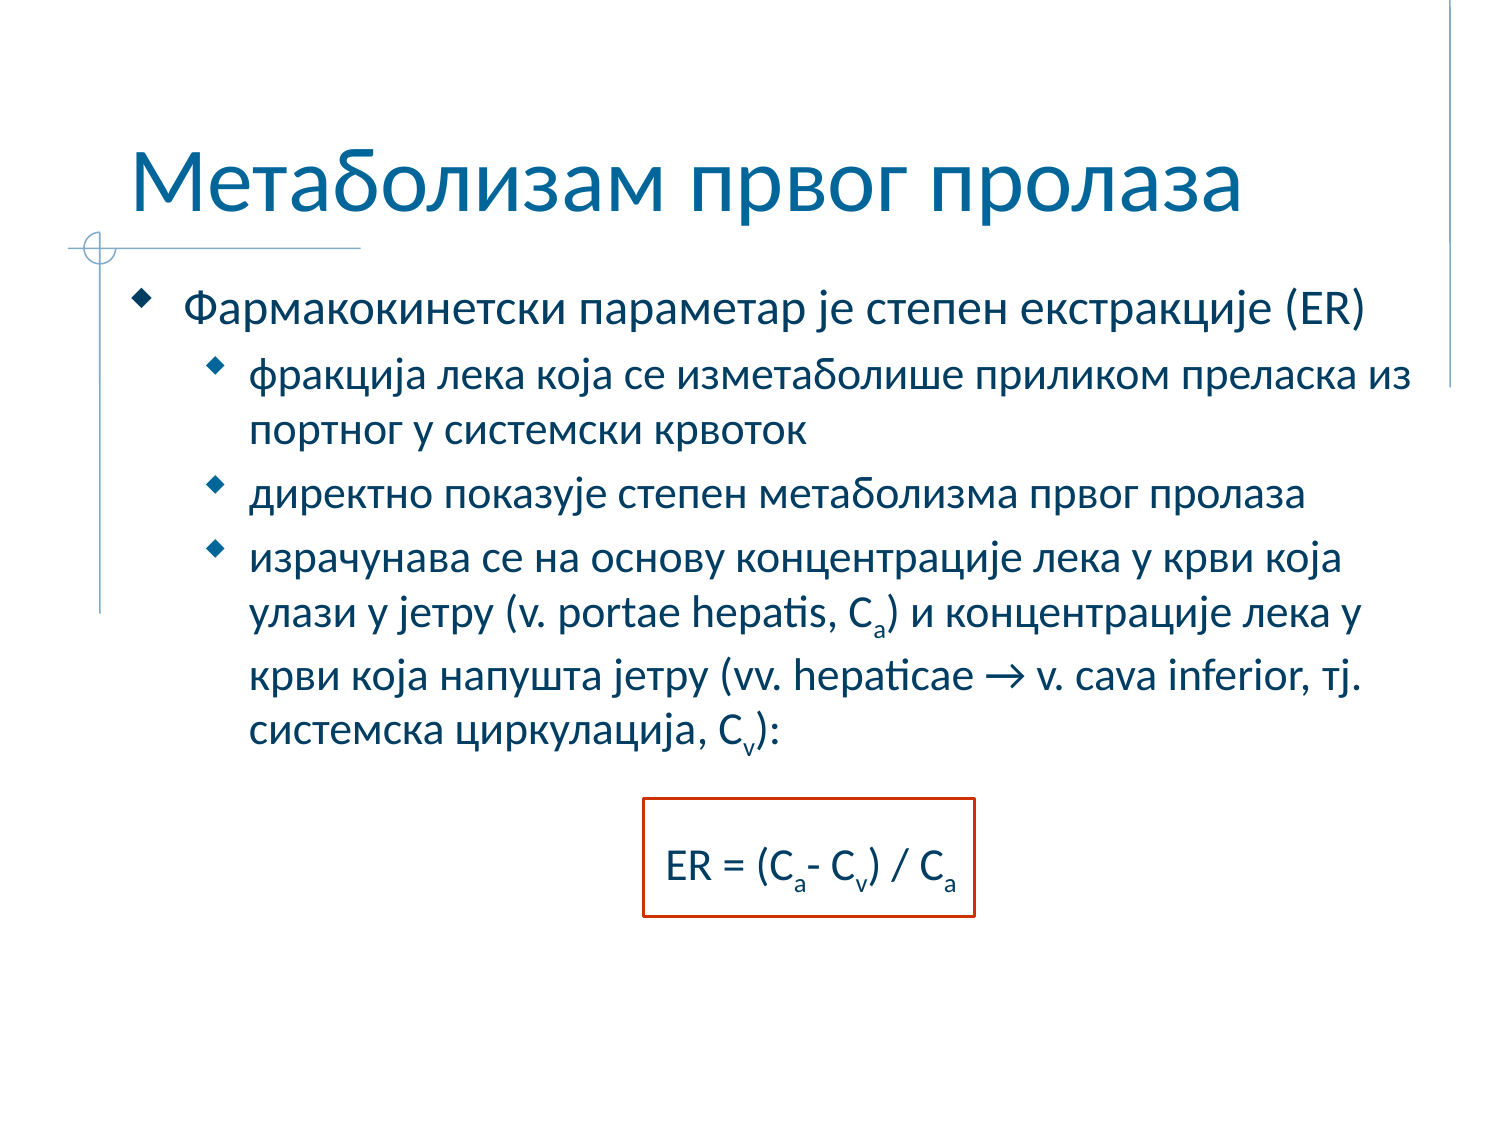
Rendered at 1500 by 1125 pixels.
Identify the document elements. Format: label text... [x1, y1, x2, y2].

title Метаболизам првог пролаза [113, 49, 1436, 238]
list Фармакокинетски параметар је степен екстракције (ER) фракција лека која се изметаболише приликом преласка из портног у системски крвоток директно показује степен метаболизма првог пролаза израчунава се на основу концентрације лека у крви која улази у јетру (v. portae hepatis, Ca) и концентрације лека у крви која напушта јетру (vv. hepaticae → v. cava inferior, тј. системска циркулација, Cv): ER = (Ca- Cv) / Ca [111, 266, 1436, 1024]
text_box [643, 798, 975, 917]
